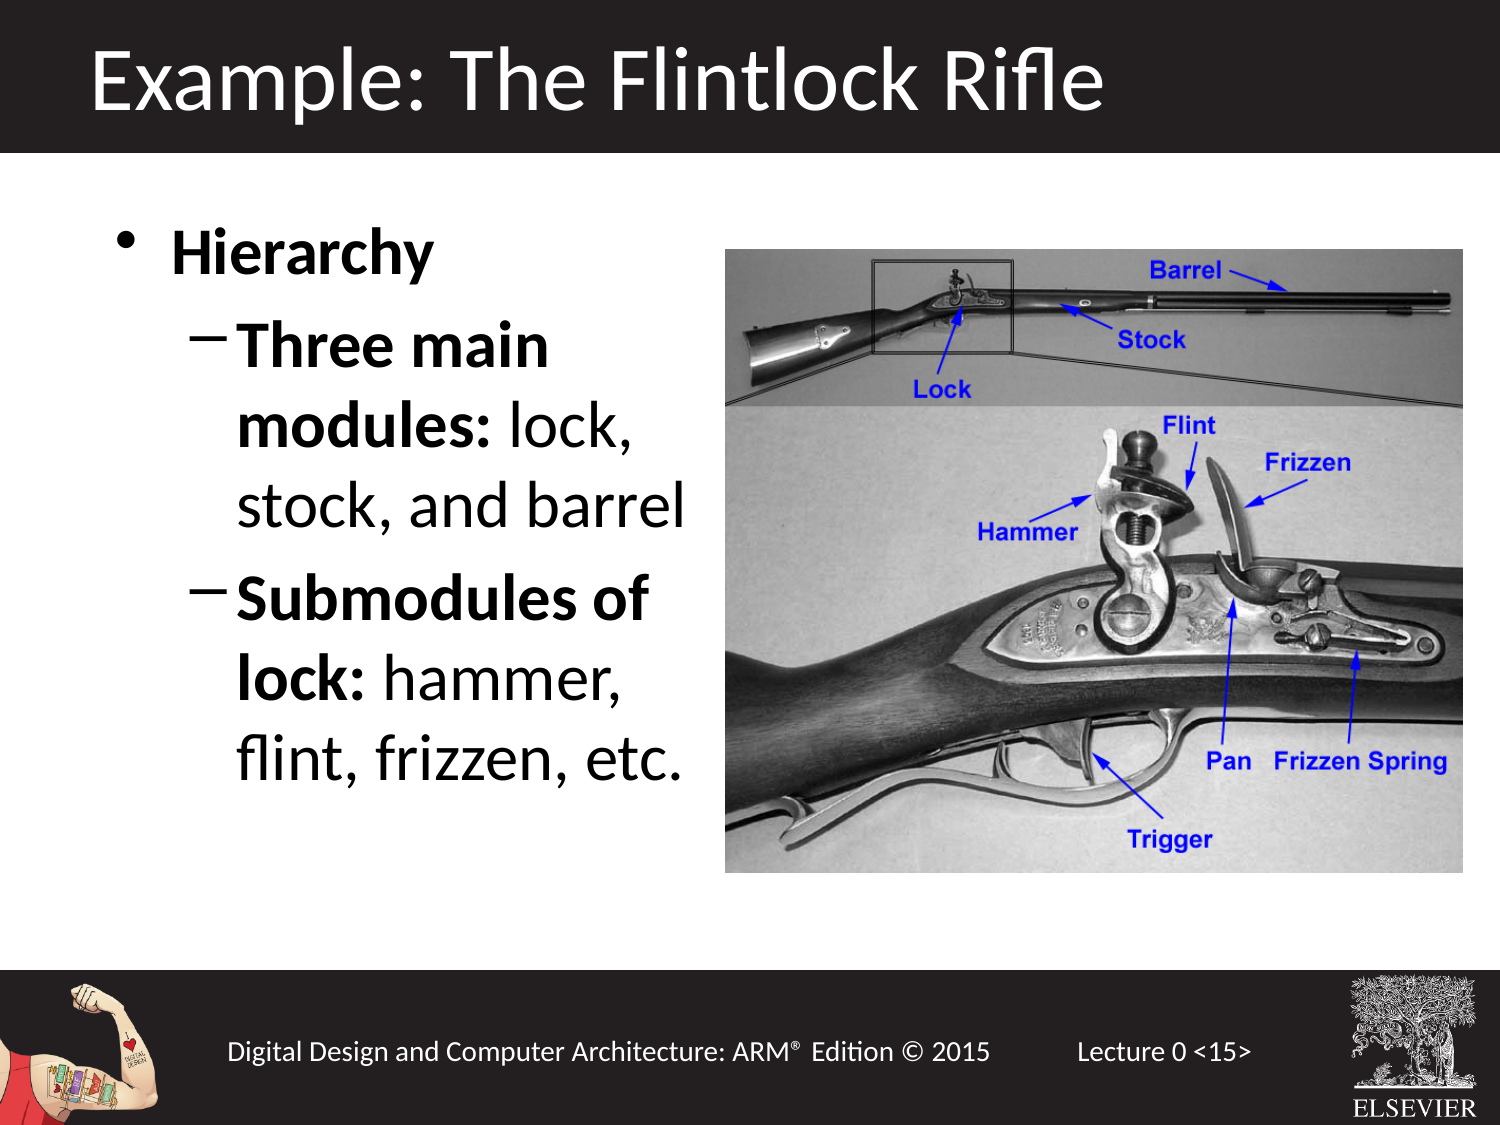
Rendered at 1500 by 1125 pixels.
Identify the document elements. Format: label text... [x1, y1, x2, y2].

picture [1350, 974, 1477, 1117]
text_box [87, 174, 1413, 1025]
picture [724, 249, 1463, 873]
picture [0, 979, 163, 1125]
text_box Example: The Flintlock Rifle [75, 11, 1375, 136]
text_box Hierarchy Three main modules: lock, stock, and barrel Submodules of lock: hammer, flint, frizzen, etc. [99, 200, 725, 1050]
